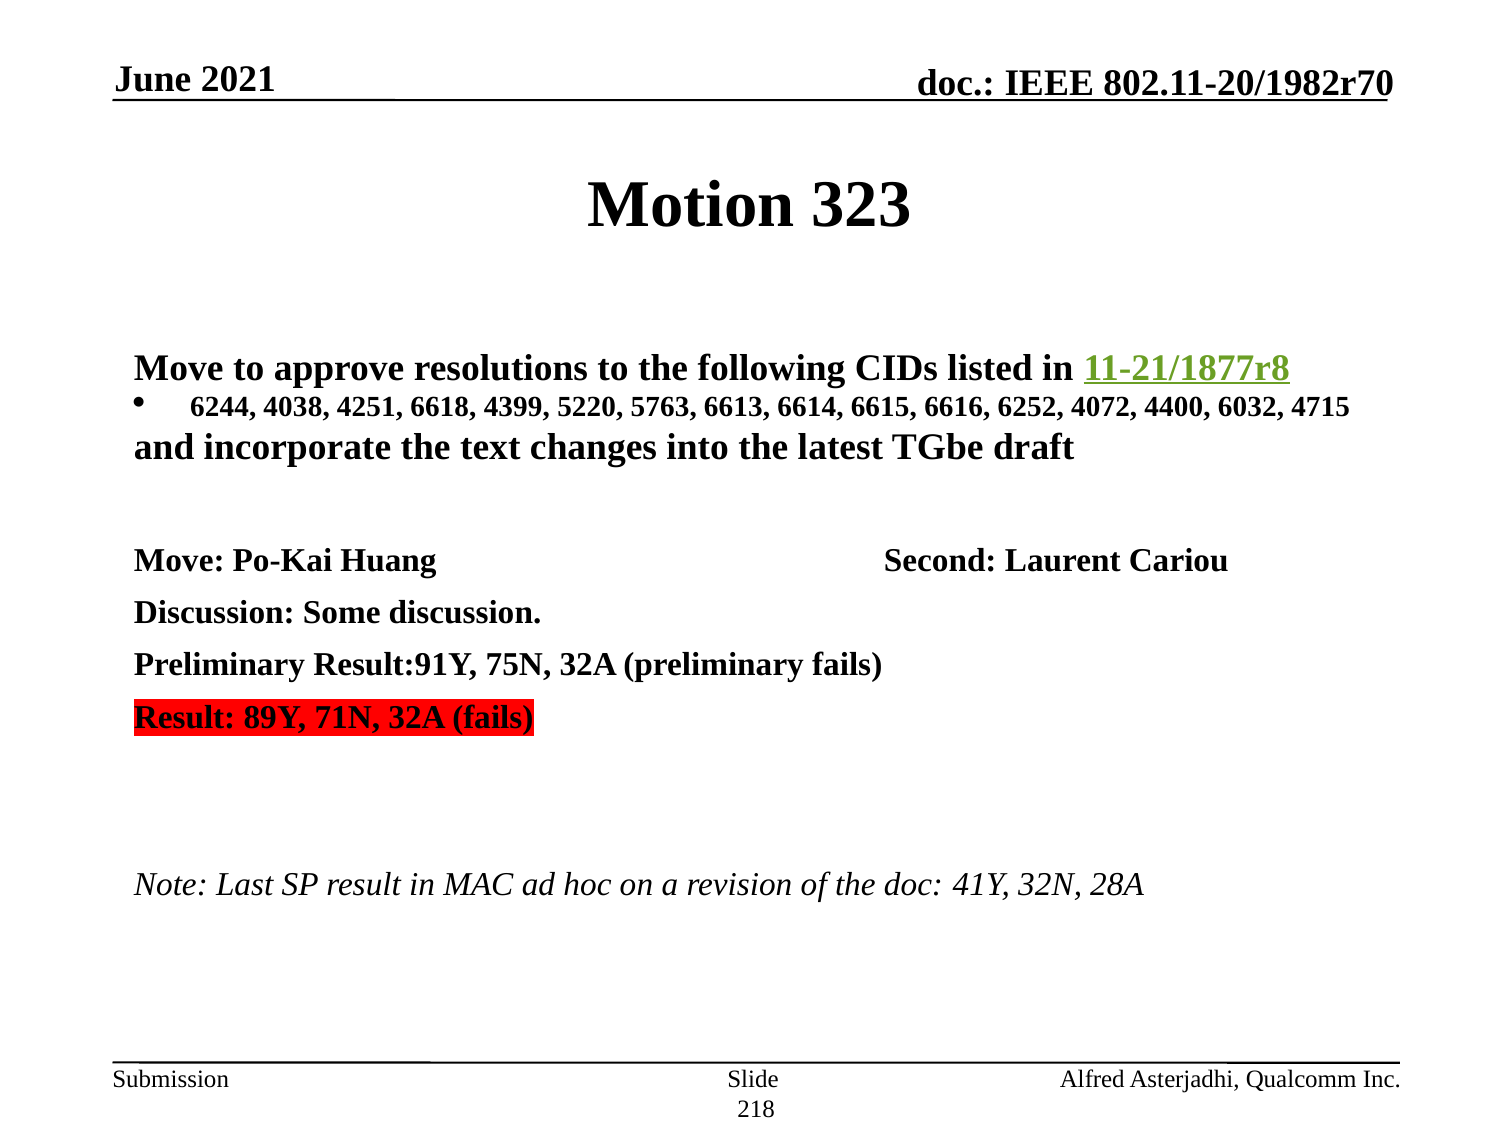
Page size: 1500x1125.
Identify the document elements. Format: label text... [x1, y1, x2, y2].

footer Alfred Asterjadhi, Qualcomm Inc. [878, 1061, 1402, 1093]
list Move to approve resolutions to the following CIDs listed in 11-21/1877r8 6244, 4038, 4251, 6618, 4399, 5220, 5763, 6613, 6614, 6615, 6616, 6252, 4072, 4400, 6032, 4715 and incorporate the text changes into the latest TGbe draft Move: Po-Kai Huang Second: Laurent Cariou Discussion: Some discussion. Preliminary Result:91Y, 75N, 32A (preliminary fails) Result: 89Y, 71N, 32A (fails) Note: Last SP result in MAC ad hoc on a revision of the doc: 41Y, 32N, 28A [118, 334, 1394, 1011]
slide_number Slide 218 [712, 1061, 800, 1123]
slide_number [114, 54, 423, 100]
title Motion 323 [112, 112, 1388, 288]
